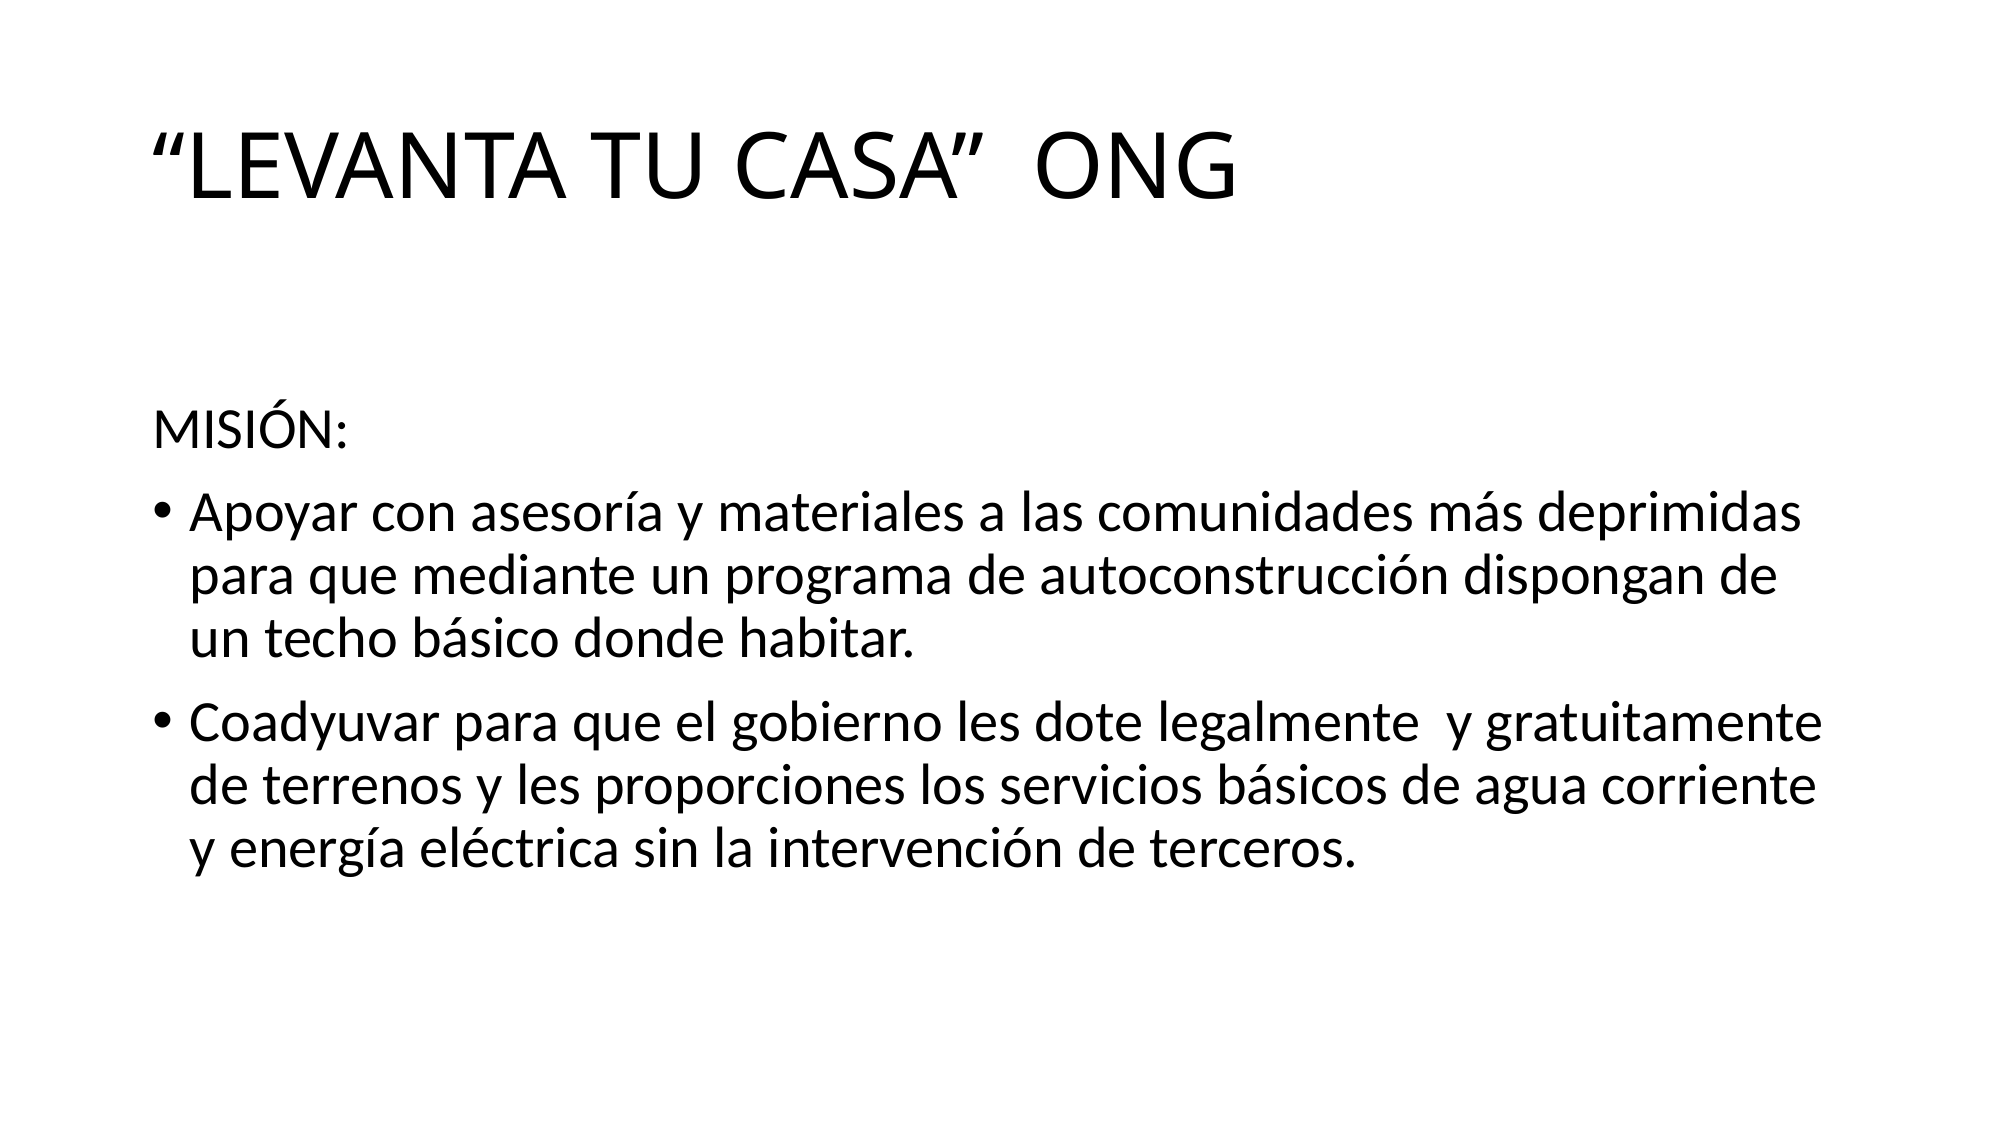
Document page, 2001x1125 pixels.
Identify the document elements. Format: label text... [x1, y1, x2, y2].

title “LEVANTA TU CASA” ONG [137, 59, 1863, 278]
list MISIÓN: Apoyar con asesoría y materiales a las comunidades más deprimidas para que mediante un programa de autoconstrucción dispongan de un techo básico donde habitar. Coadyuvar para que el gobierno les dote legalmente y gratuitamente de terrenos y les proporciones los servicios básicos de agua corriente y energía eléctrica sin la intervención de terceros. [137, 299, 1863, 1014]
